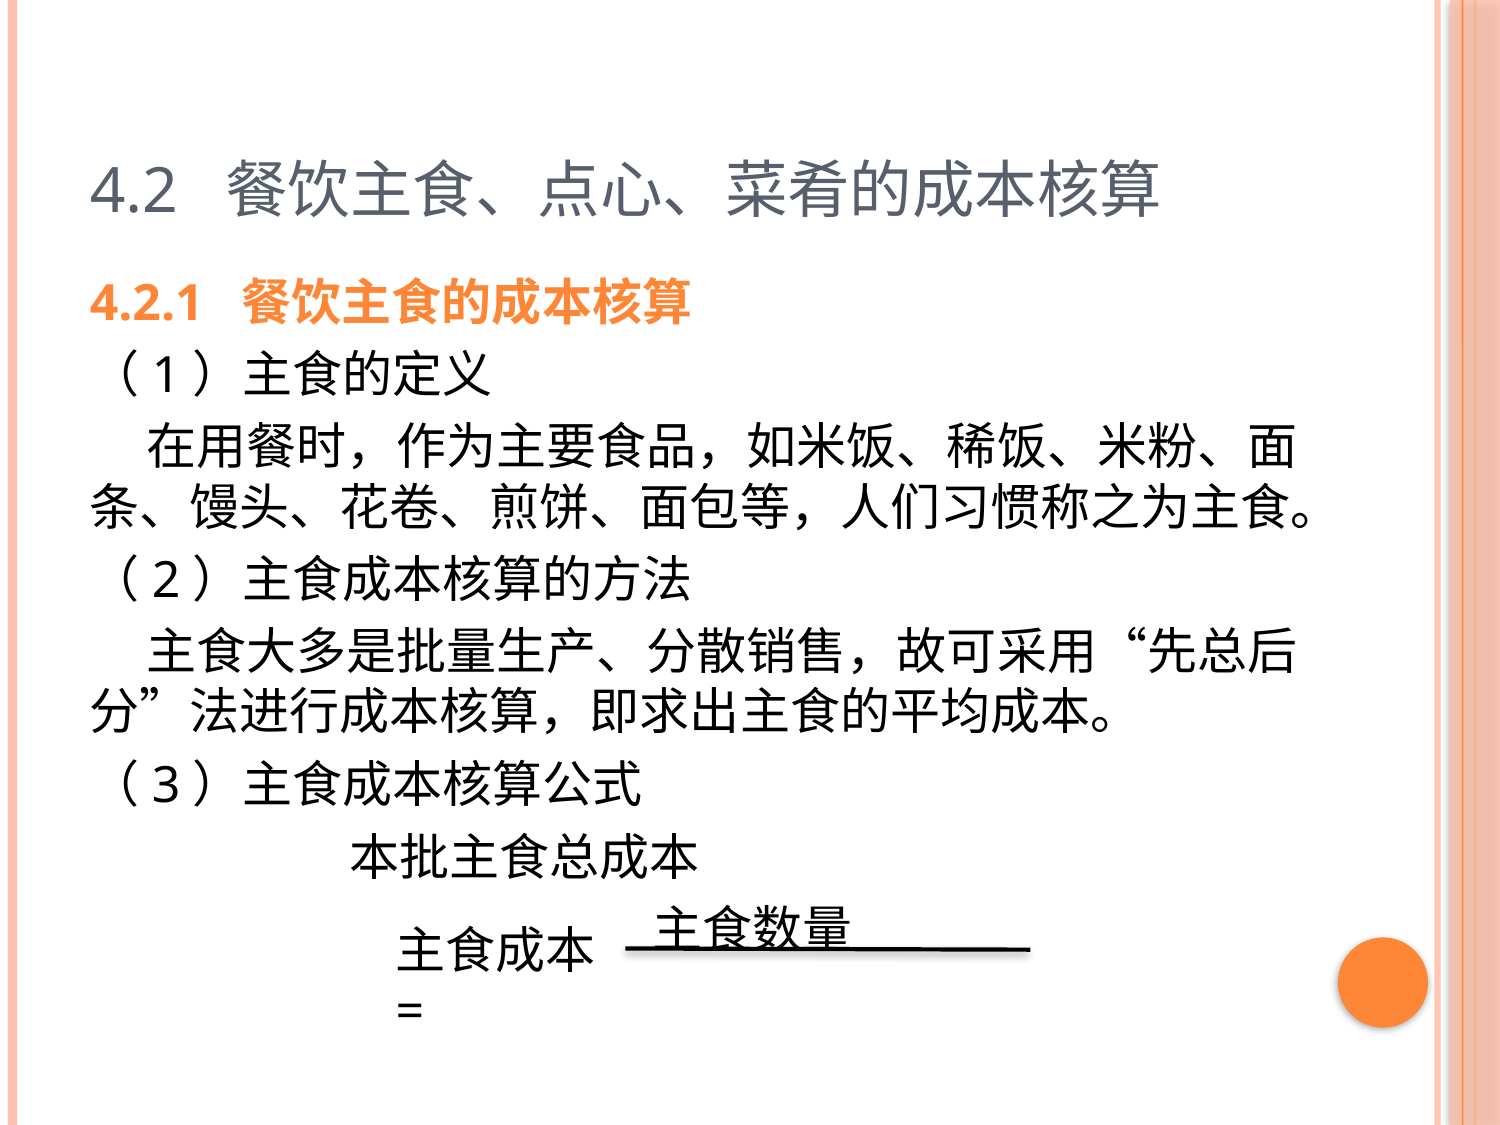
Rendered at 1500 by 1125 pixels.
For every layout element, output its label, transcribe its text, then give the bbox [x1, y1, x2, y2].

title 4.2 餐饮主食、点心、菜肴的成本核算 [75, 45, 1300, 233]
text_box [624, 947, 1031, 951]
text_box 主食成本= [380, 911, 648, 1047]
list 4.2.1 餐饮主食的成本核算 （1）主食的定义 在用餐时，作为主要食品，如米饭、稀饭、米粉、面条、馒头、花卷、煎饼、面包等，人们习惯称之为主食。 （2）主食成本核算的方法 主食大多是批量生产、分散销售，故可采用“先总后分”法进行成本核算，即求出主食的平均成本。 （3）主食成本核算公式 本批主食总成本 主食数量 [74, 262, 1329, 1063]
